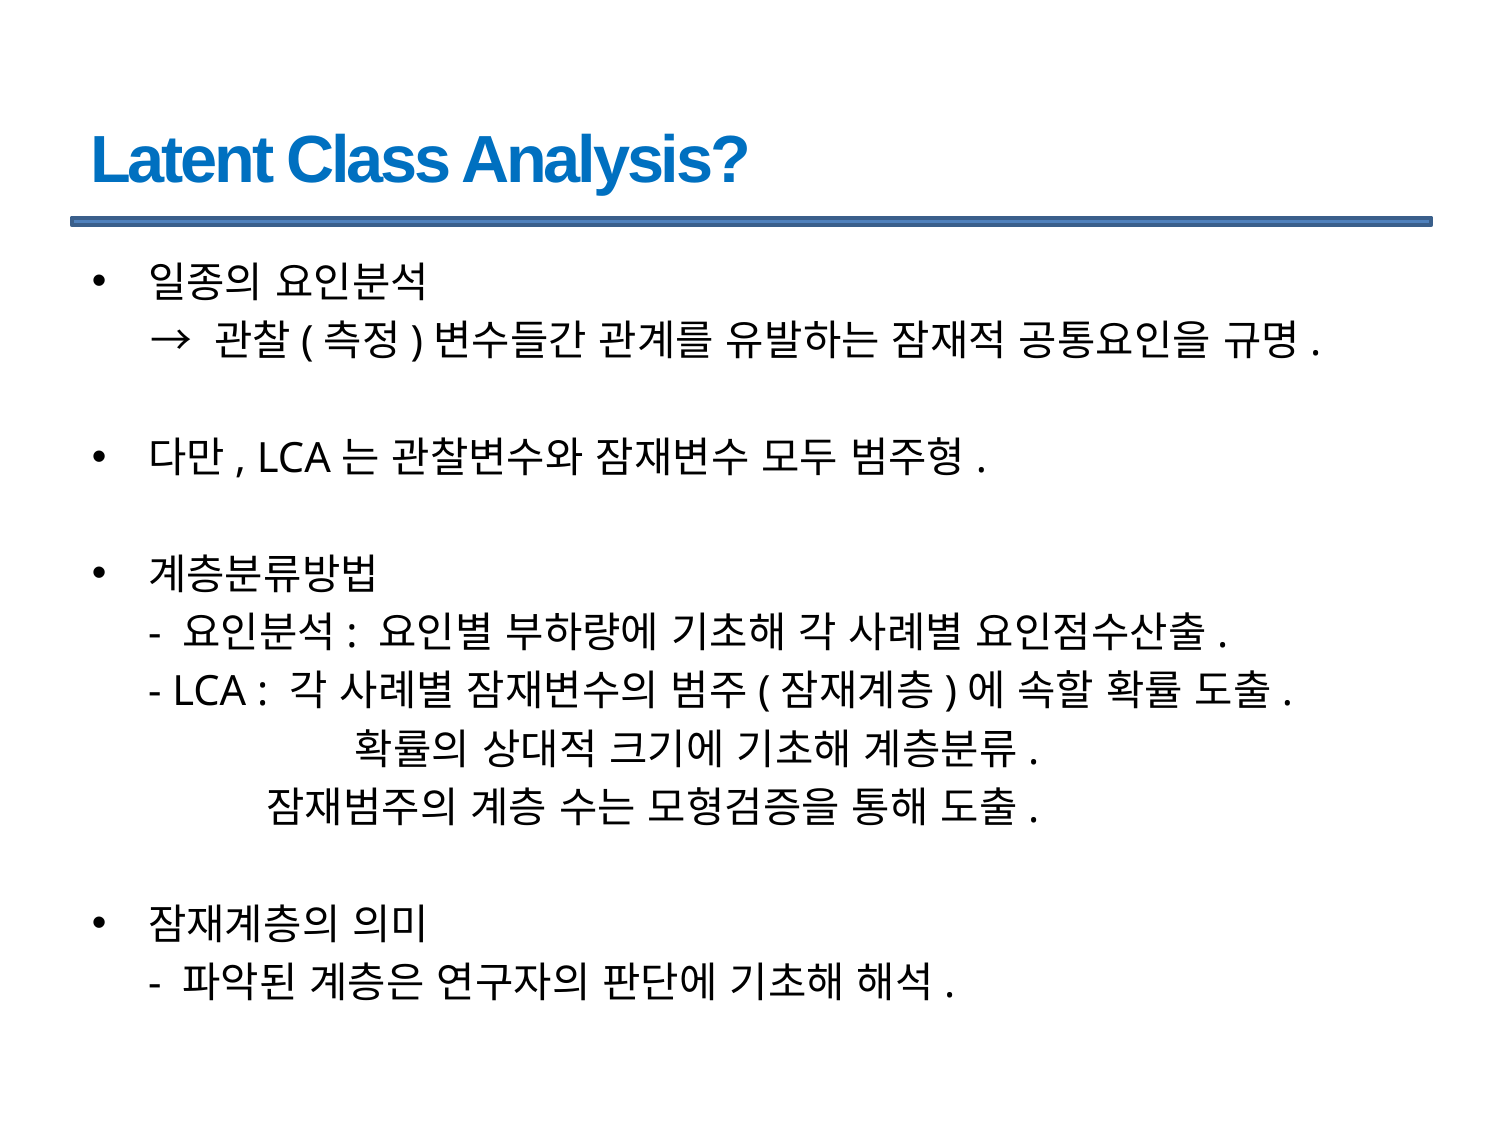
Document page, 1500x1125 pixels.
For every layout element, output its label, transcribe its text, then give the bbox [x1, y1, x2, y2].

list 일종의 요인분석 → 관찰(측정)변수들간 관계를 유발하는 잠재적 공통요인을 규명. 다만, LCA는 관찰변수와 잠재변수 모두 범주형. 계층분류방법 - 요인분석: 요인별 부하량에 기초해 각 사례별 요인점수산출. - LCA : 각 사례별 잠재변수의 범주(잠재계층)에 속할 확률 도출. 확률의 상대적 크기에 기초해 계층분류. 잠재범주의 계층 수는 모형검증을 통해 도출. 잠재계층의 의미 - 파악된 계층은 연구자의 판단에 기초해 해석. [76, 247, 1459, 1095]
title Latent Class Analysis? [74, 80, 1426, 232]
